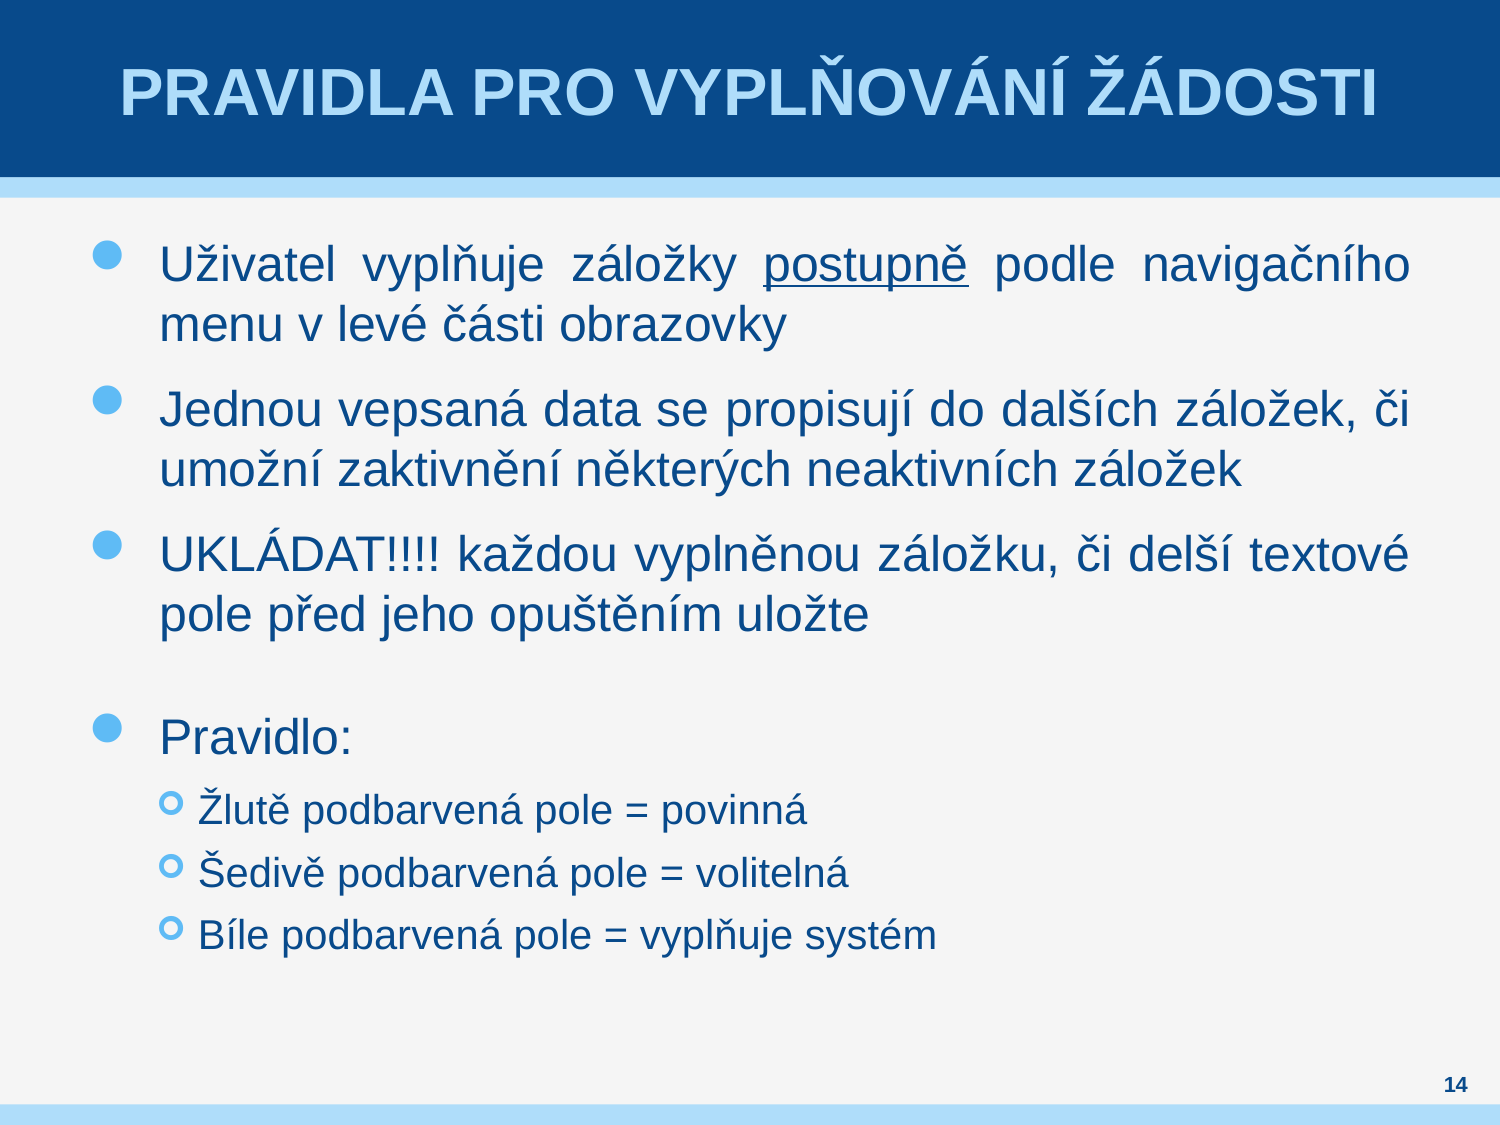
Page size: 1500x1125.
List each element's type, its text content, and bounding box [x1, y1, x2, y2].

list Uživatel vyplňuje záložky postupně podle navigačního menu v levé části obrazovky Jednou vepsaná data se propisují do dalších záložek, či umožní zaktivnění některých neaktivních záložek UKLÁDAT!!!! každou vyplněnou záložku, či delší textové pole před jeho opuštěním uložte [88, 231, 1412, 669]
title Pravidla pro vyplňování žádosti [59, 0, 1441, 178]
slide_number 14 [1417, 1068, 1495, 1099]
list Pravidlo: Žlutě podbarvená pole = povinná Šedivě podbarvená pole = volitelná Bíle podbarvená pole = vyplňuje systém [88, 704, 1412, 1004]
